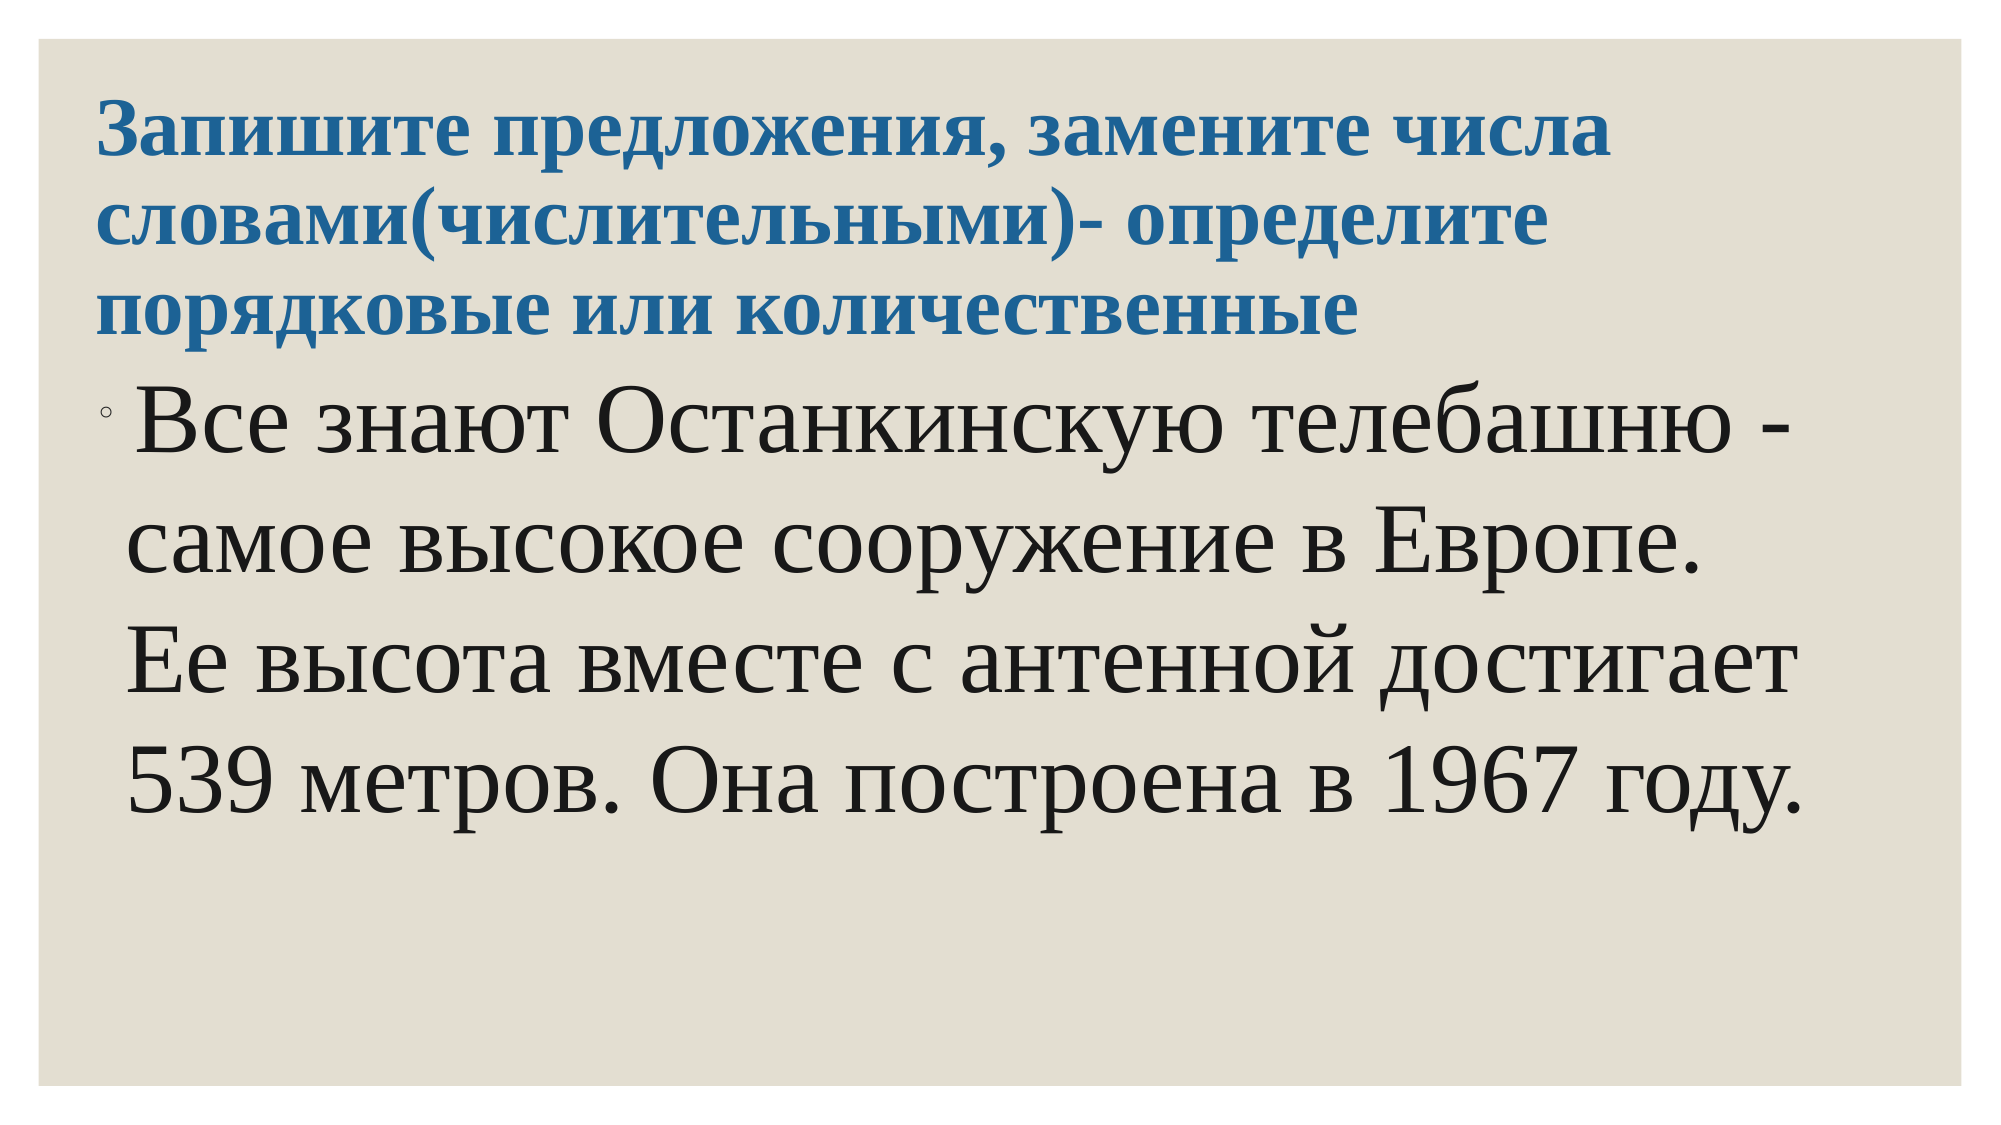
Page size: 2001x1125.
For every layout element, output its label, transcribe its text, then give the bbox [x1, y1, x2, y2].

list Все знают Останкинскую телебашню - самое высокое сооружение в Европе. Ее высота вместе с антенной достигает 539 метров. Она построена в 1967 году. [80, 345, 1825, 990]
title Запишите предложения, замените числа словами(числительными)- определите порядковые или количественные [80, 105, 1825, 331]
